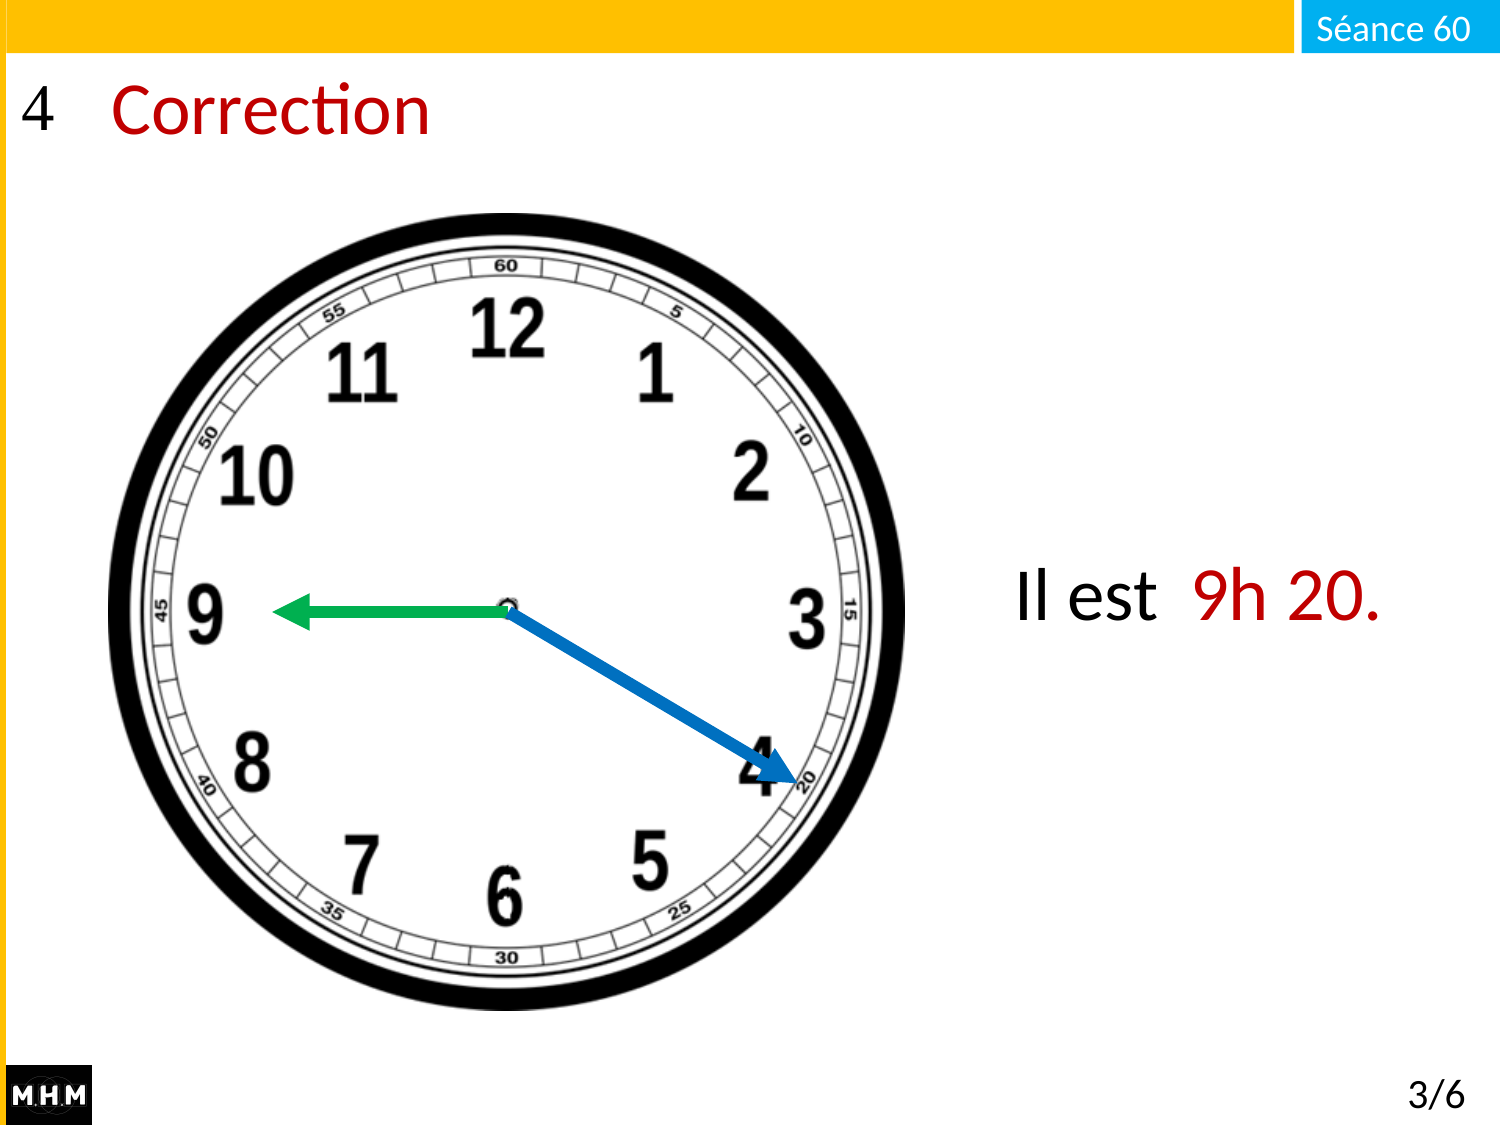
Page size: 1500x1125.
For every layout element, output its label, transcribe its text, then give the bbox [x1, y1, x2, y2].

text_box Il est . . . h. [999, 546, 1173, 646]
picture [6, 1065, 92, 1125]
title Correction [96, 60, 1391, 160]
picture [108, 213, 905, 1011]
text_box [508, 611, 798, 784]
text_box 9h 20. [1173, 546, 1400, 646]
list 3/6 [1373, 1064, 1500, 1125]
